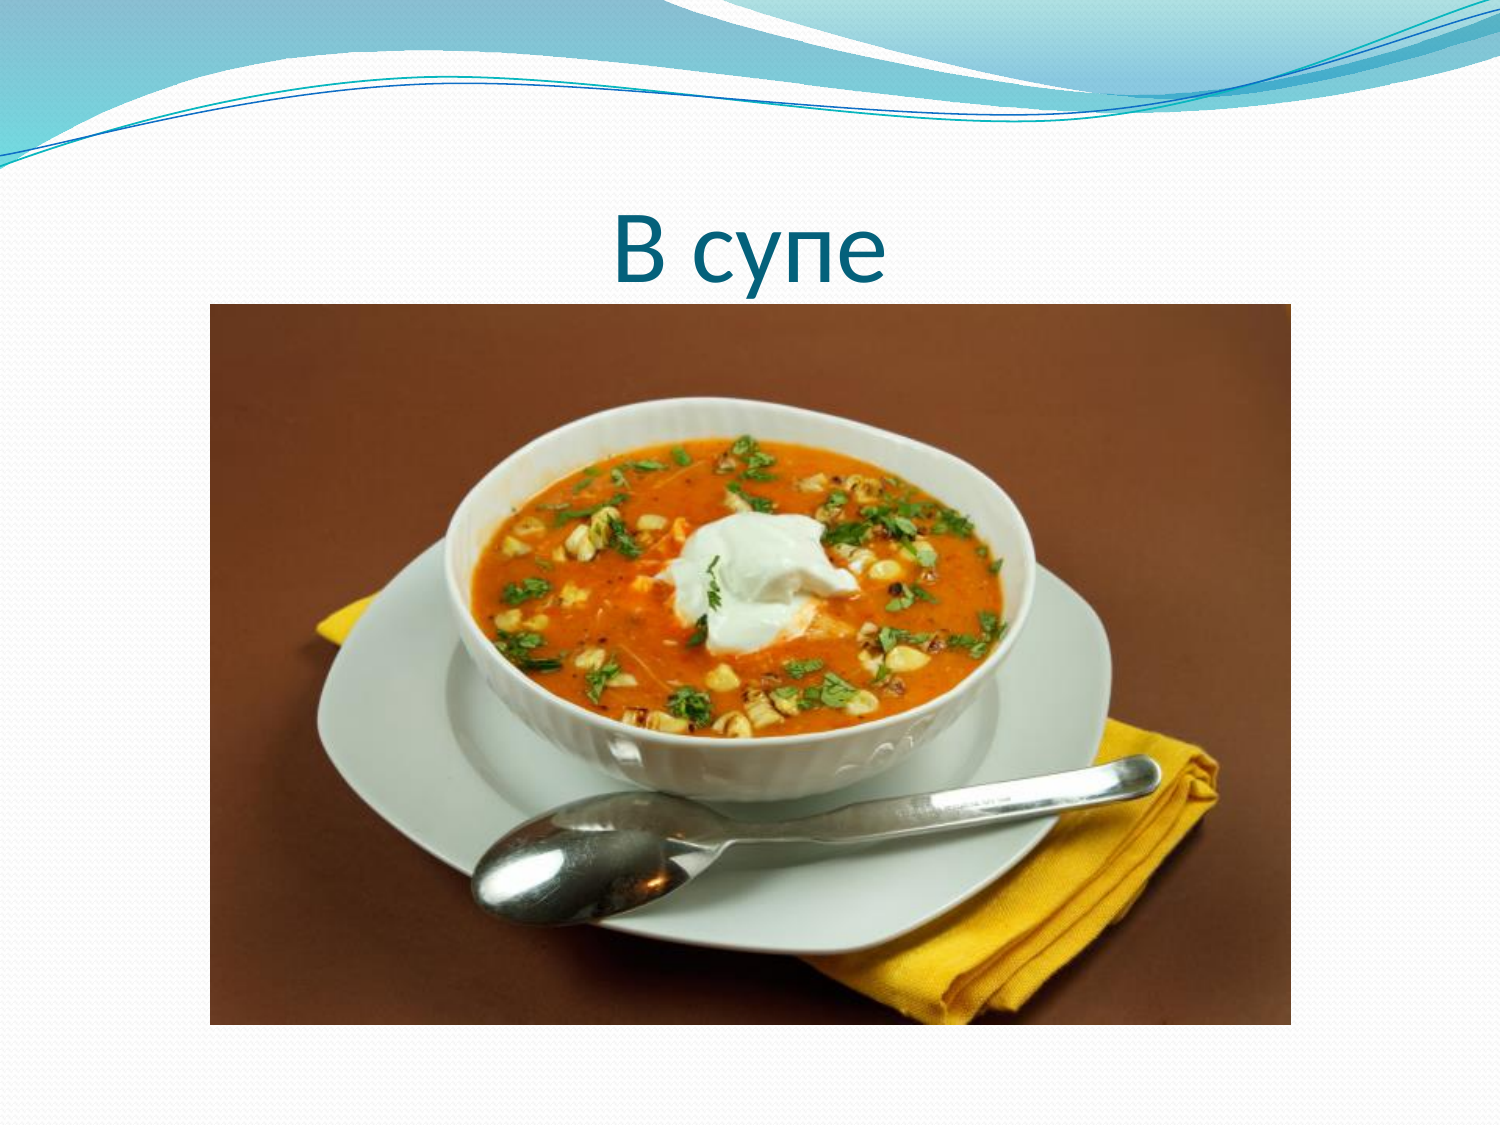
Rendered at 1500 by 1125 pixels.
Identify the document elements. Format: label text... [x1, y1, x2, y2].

title В супе [75, 115, 1425, 303]
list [210, 304, 1291, 1025]
